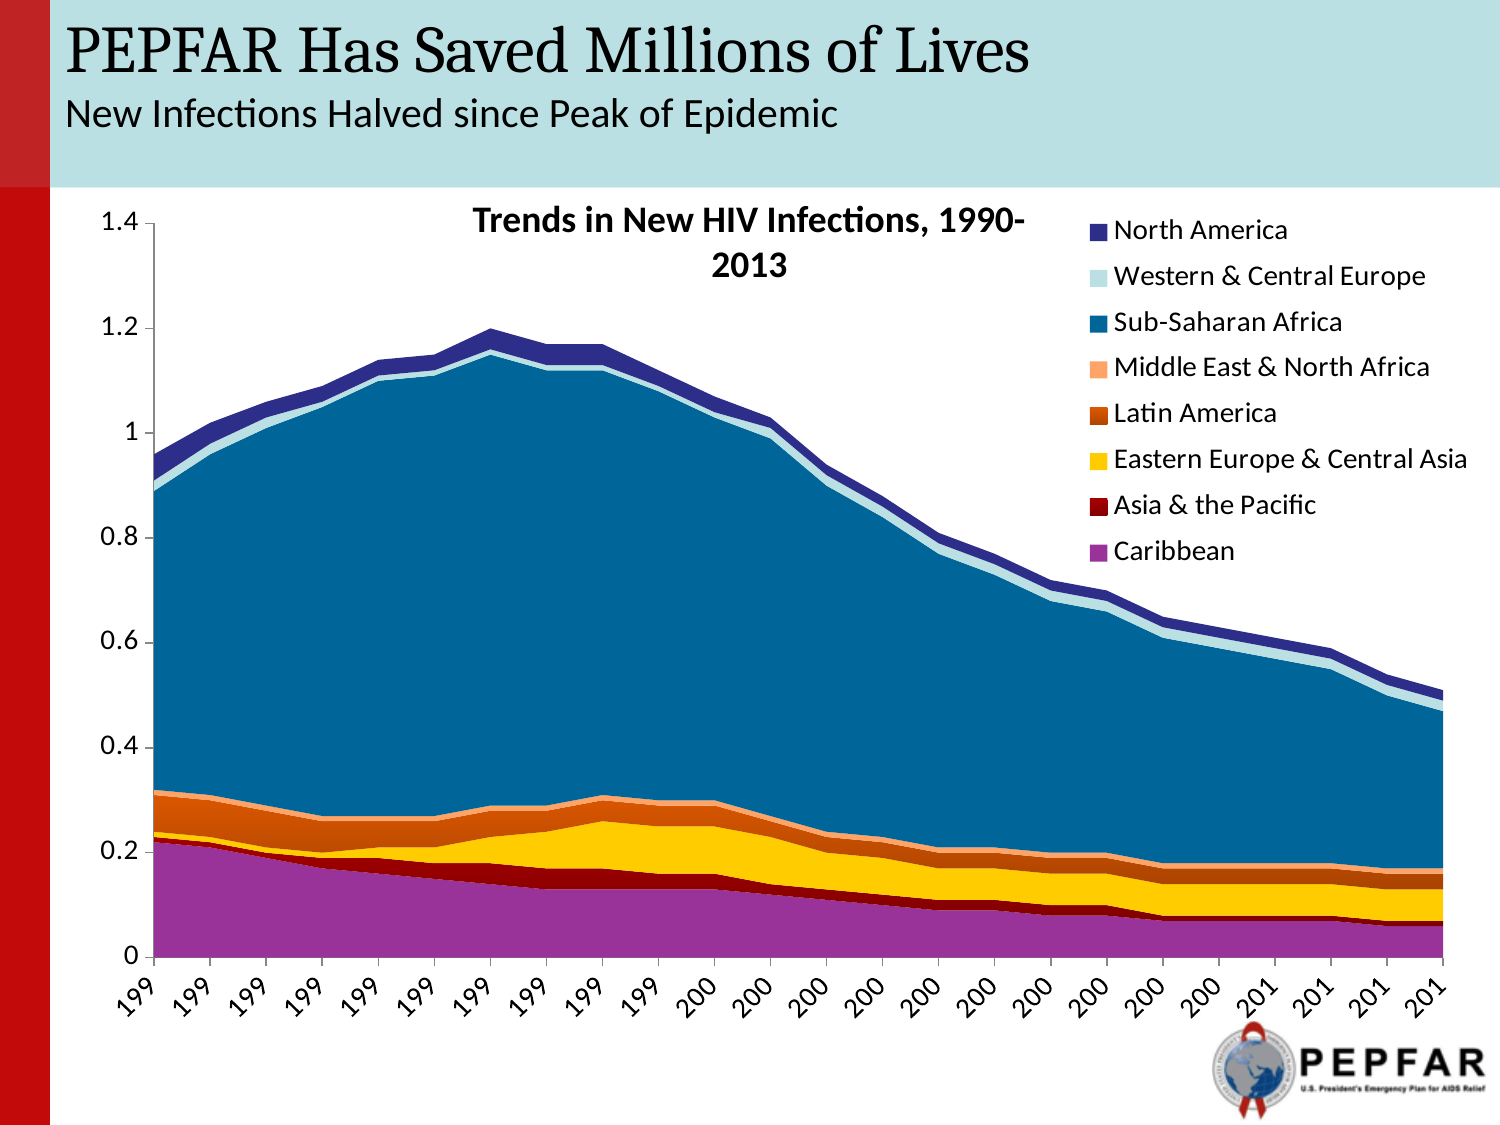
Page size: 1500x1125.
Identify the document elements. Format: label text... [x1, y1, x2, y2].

picture [1212, 1021, 1489, 1121]
title PEPFAR Has Saved Millions of Lives New Infections Halved since Peak of Epidemic [50, 1, 1500, 141]
chart [49, 187, 1482, 1026]
